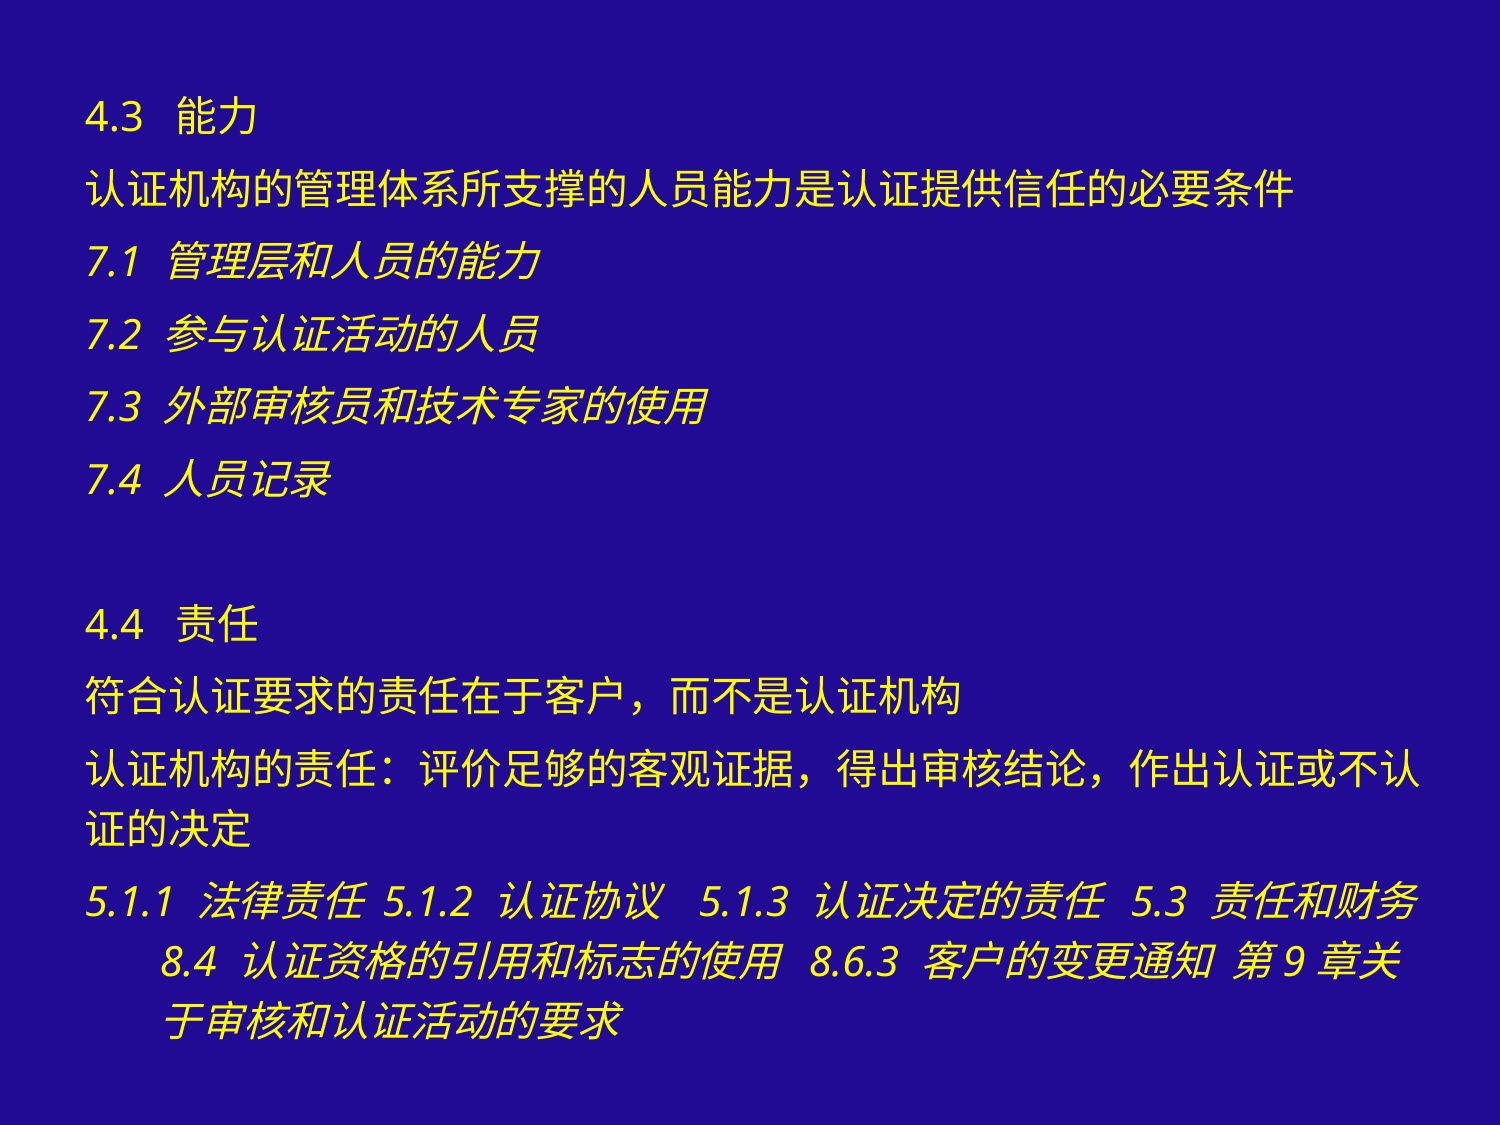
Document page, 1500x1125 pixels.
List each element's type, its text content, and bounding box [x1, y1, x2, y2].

text_box 4.3 能力 认证机构的管理体系所支撑的人员能力是认证提供信任的必要条件 7.1 管理层和人员的能力 7.2 参与认证活动的人员 7.3 外部审核员和技术专家的使用 7.4 人员记录 4.4 责任 符合认证要求的责任在于客户，而不是认证机构 认证机构的责任：评价足够的客观证据，得出审核结论，作出认证或不认证的决定 5.1.1 法律责任 5.1.2 认证协议 5.1.3 认证决定的责任 5.3 责任和财务 8.4 认证资格的引用和标志的使用 8.6.3 客户的变更通知 第9章关于审核和认证活动的要求 [70, 72, 1454, 1113]
